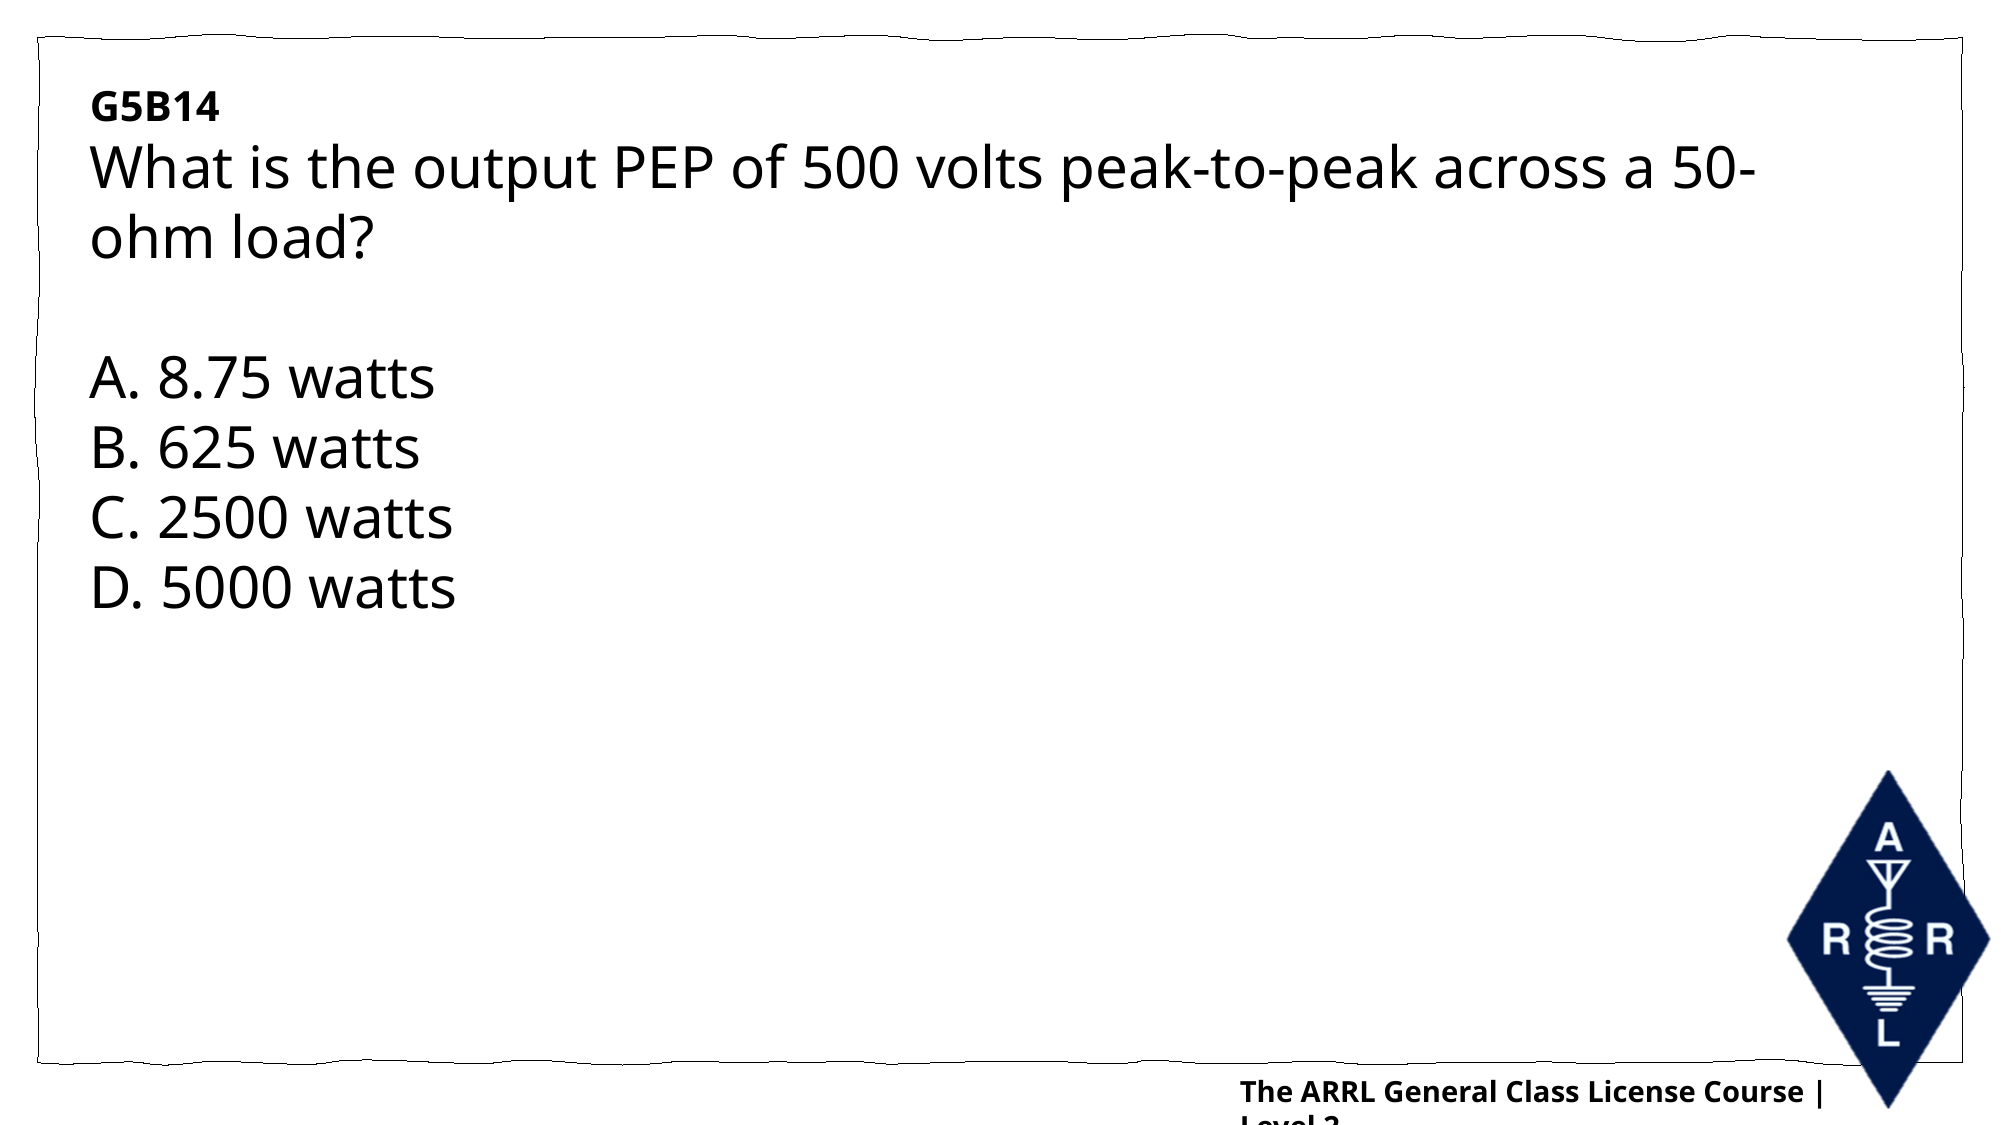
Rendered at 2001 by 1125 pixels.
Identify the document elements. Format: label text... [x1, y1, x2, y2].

text_box G5B14 What is the output PEP of 500 volts peak-to-peak across a 50-ohm load? A. 8.75 watts B. 625 watts C. 2500 watts D. 5000 watts [75, 72, 1850, 628]
picture [1773, 752, 1999, 1125]
